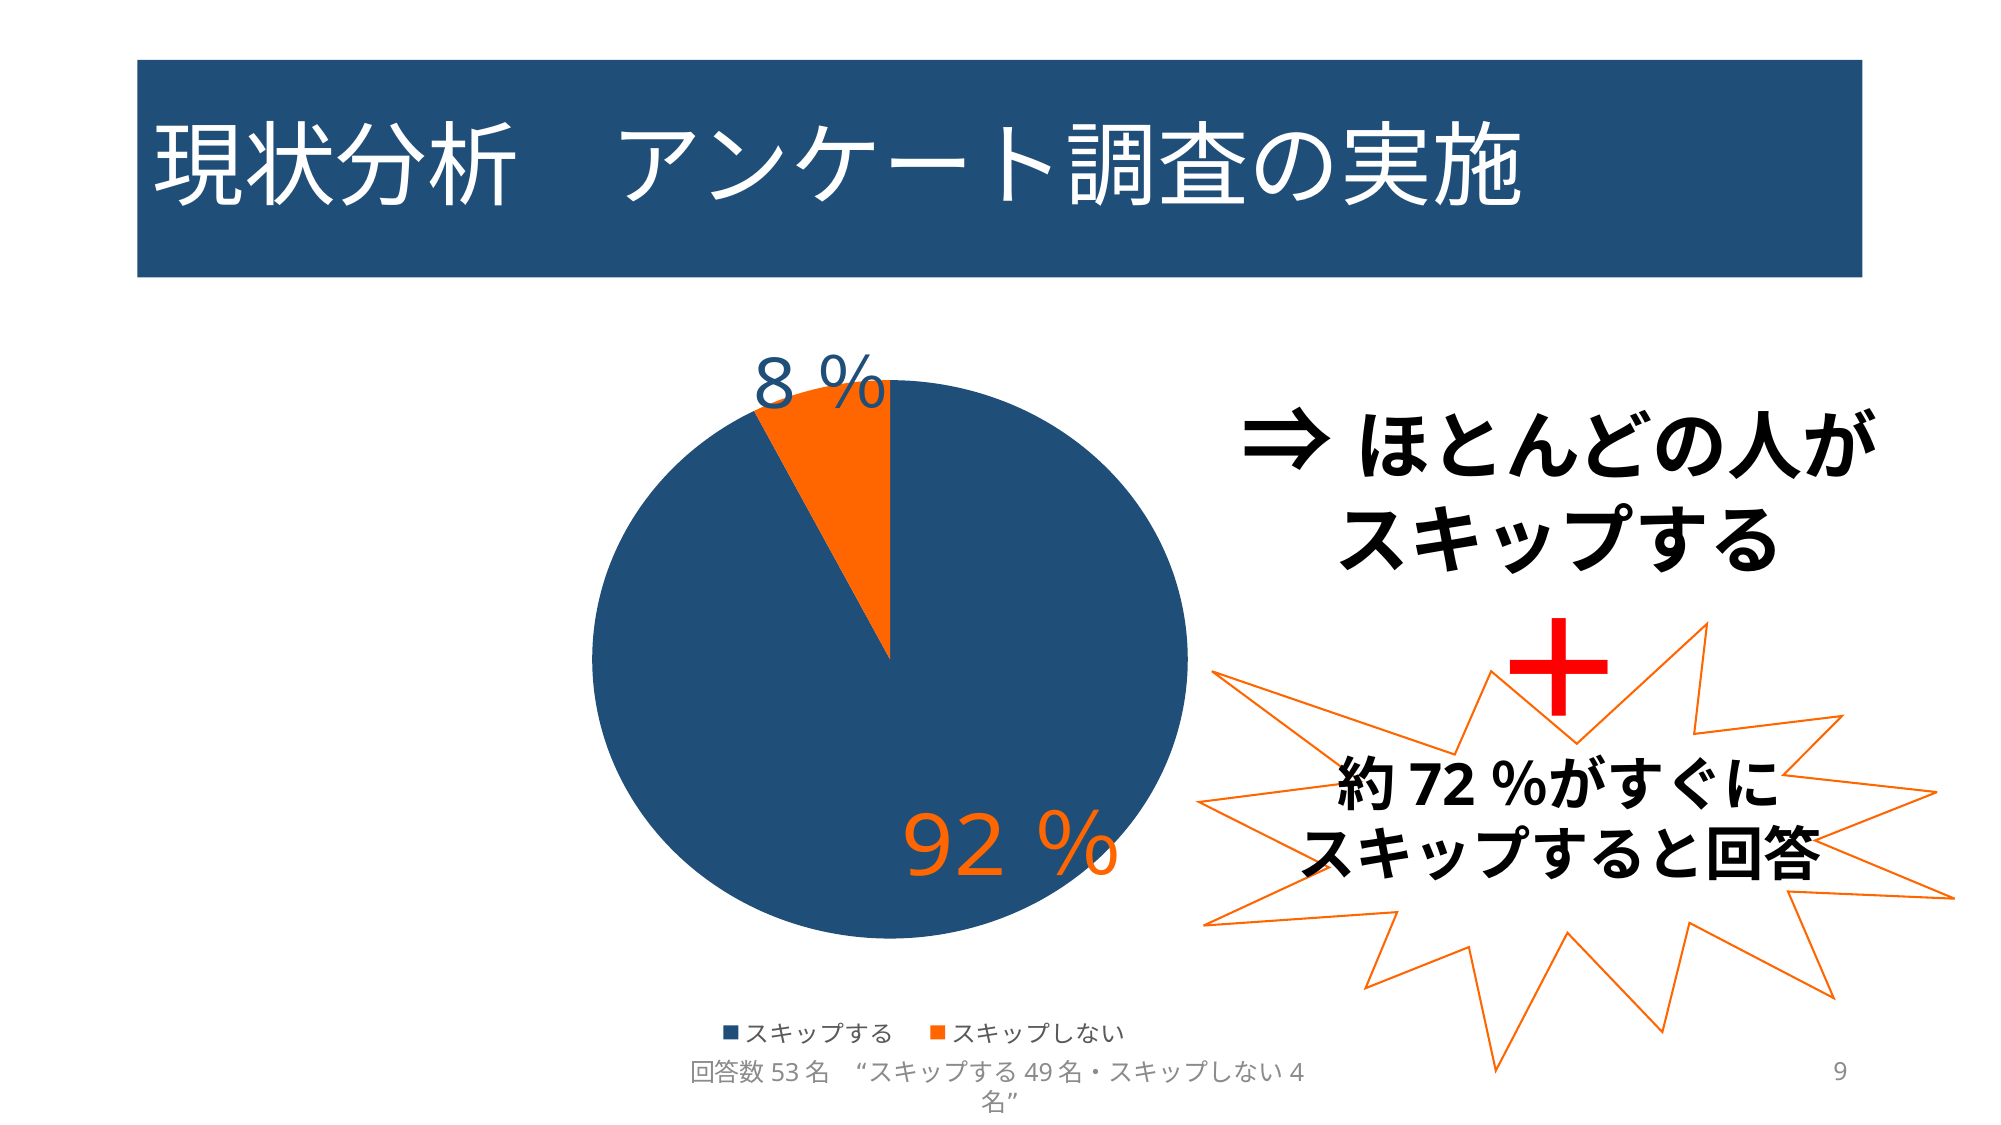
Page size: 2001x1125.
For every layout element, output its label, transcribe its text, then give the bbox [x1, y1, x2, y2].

chart [137, 277, 1684, 1071]
slide_number 9 [1412, 1042, 1863, 1103]
footer 回答数53名 “スキップする49名・スキップしない4名” [662, 1071, 1338, 1117]
title 現状分析 アンケート調査の実施 [137, 59, 1863, 278]
text_box [1900, 786, 1938, 808]
text_box ⇒ほとんどの人が スキップする ＋ 約72％がすぐに スキップすると回答 [1684, 374, 1900, 895]
text_box [1684, 895, 1836, 1001]
text_box [1845, 874, 1956, 900]
